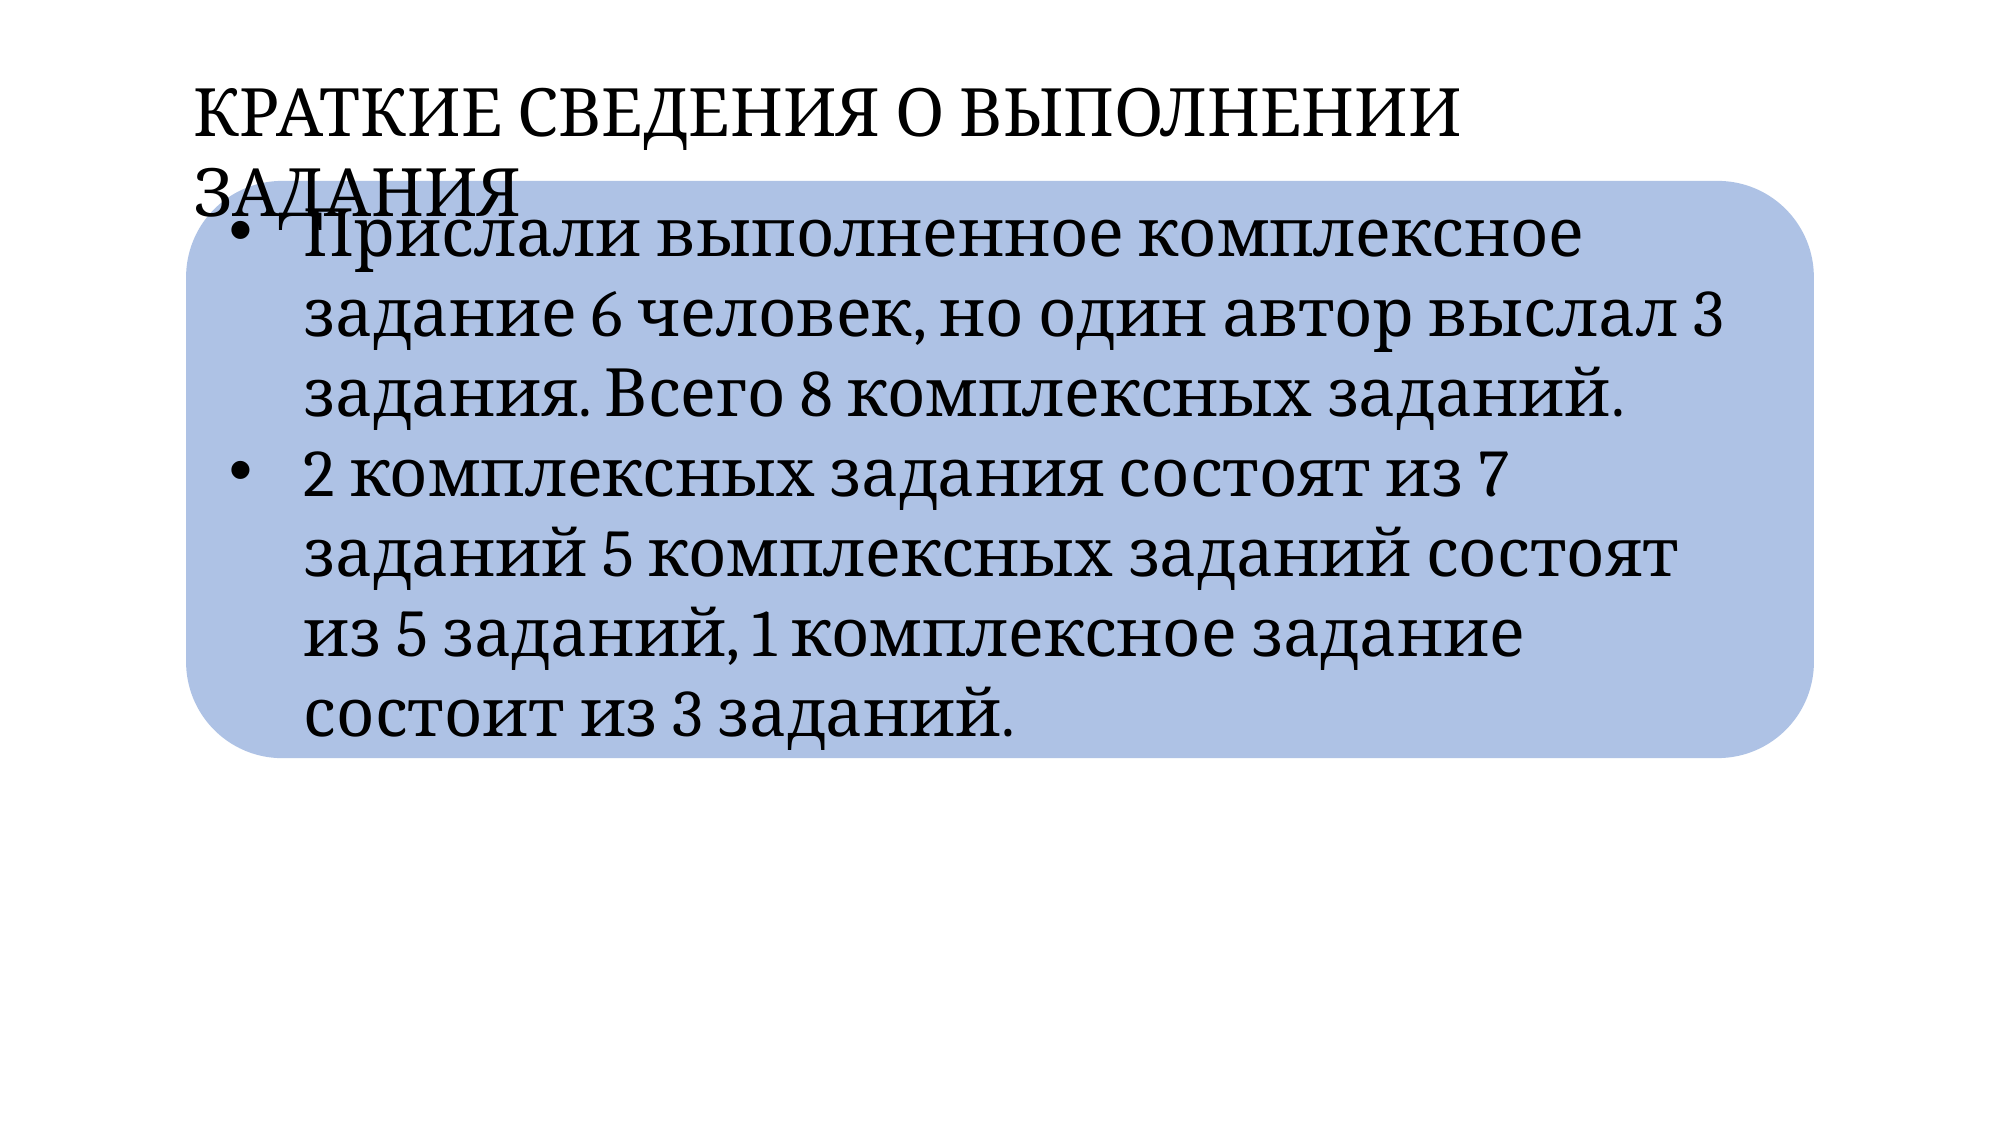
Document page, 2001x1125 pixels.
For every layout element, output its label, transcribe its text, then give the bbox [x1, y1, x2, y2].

text_box КРАТКИЕ СВЕДЕНИЯ О ВЫПОЛНЕНИИ ЗАДАНИЯ [178, 62, 1768, 238]
text_box Прислали выполненное комплексное задание 6 человек, но один автор выслал 3 задания. Всего 8 комплексных заданий. 2 комплексных задания состоят из 7 заданий 5 комплексных заданий состоят из 5 заданий, 1 комплексное задание состоит из 3 заданий. [185, 193, 1815, 760]
